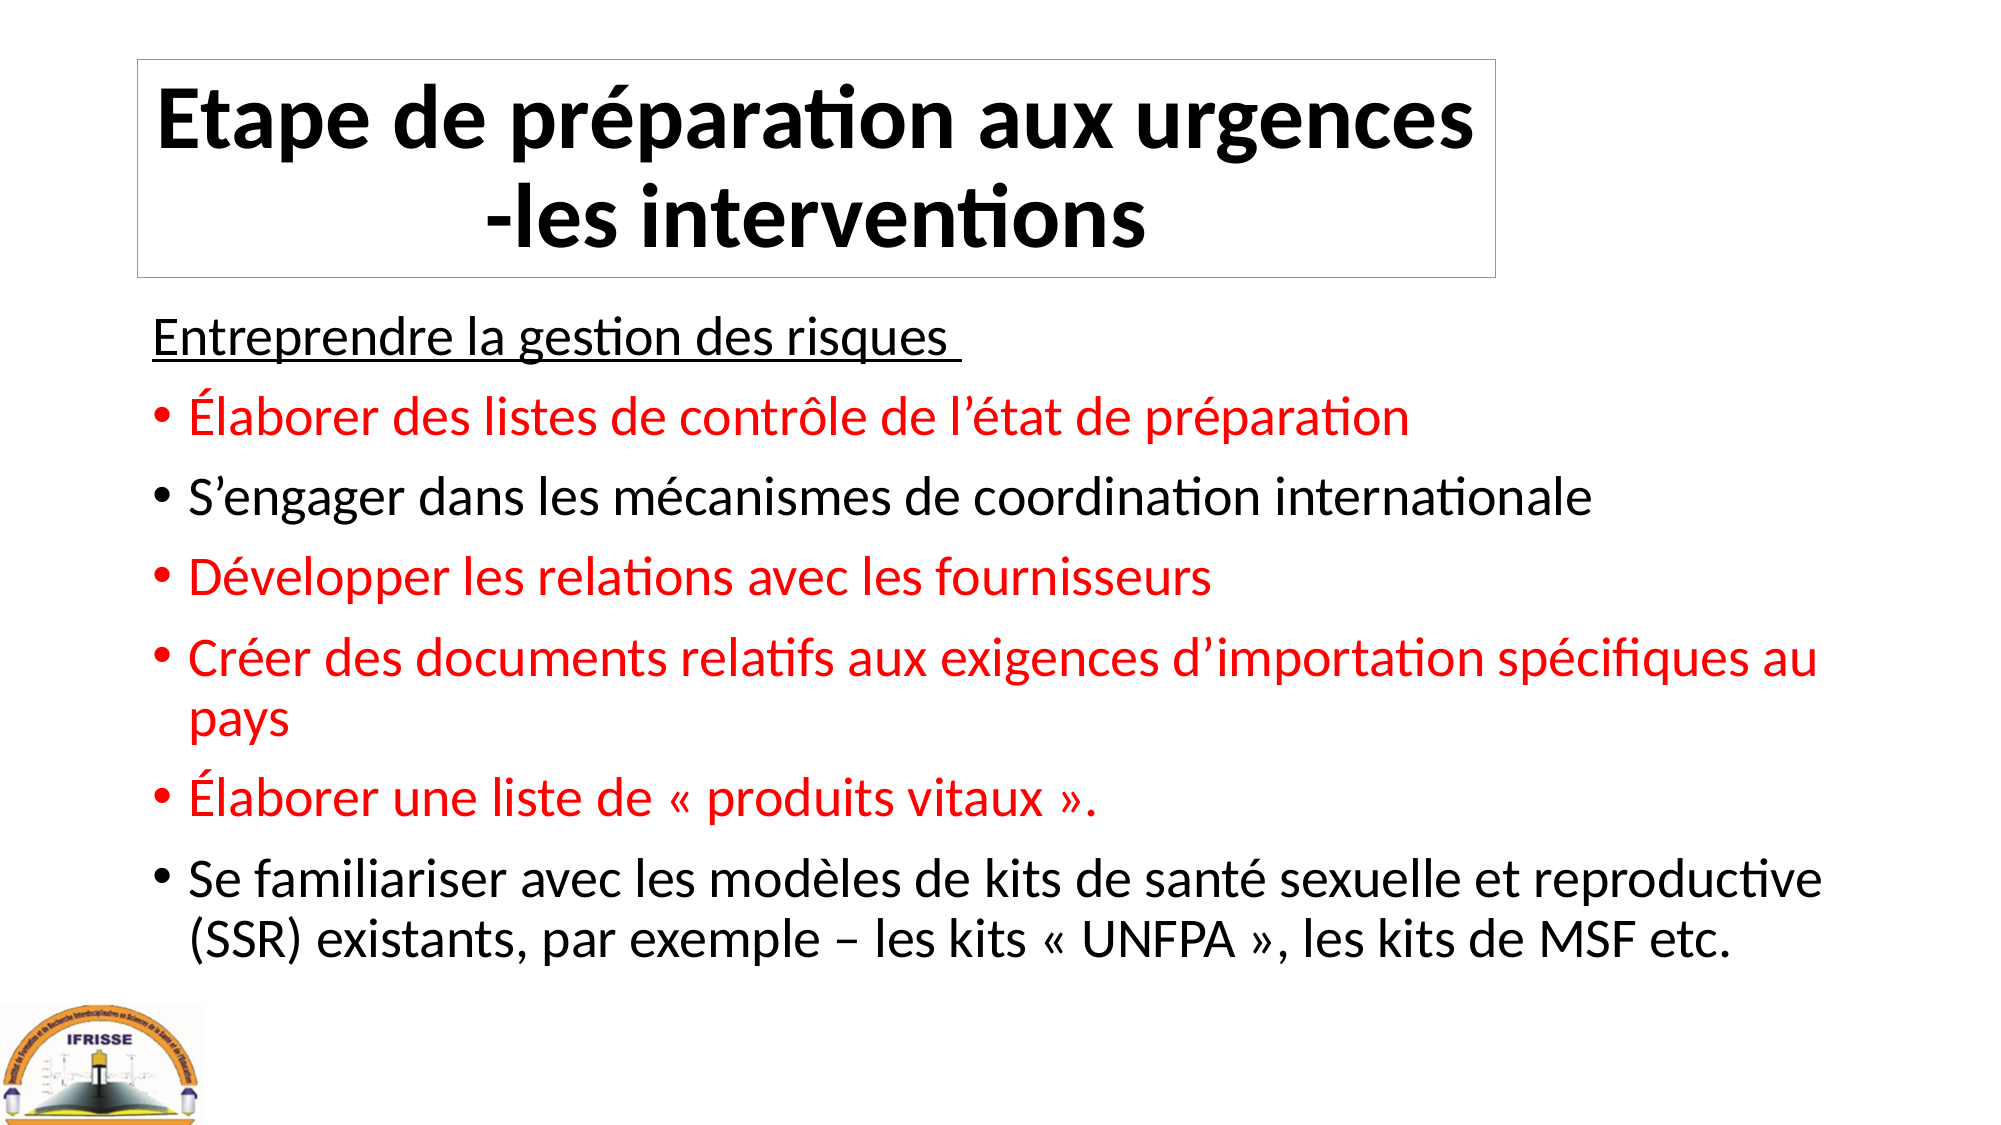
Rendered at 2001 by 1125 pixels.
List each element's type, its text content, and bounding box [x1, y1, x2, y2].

title Etape de préparation aux urgences -les interventions [137, 59, 1496, 278]
list Entreprendre la gestion des risques Élaborer des listes de contrôle de l’état de préparation S’engager dans les mécanismes de coordination internationale Développer les relations avec les fournisseurs Créer des documents relatifs aux exigences d’importation spécifiques au pays Élaborer une liste de « produits vitaux ». Se familiariser avec les modèles de kits de santé sexuelle et reproductive (SSR) existants, par exemple – les kits « UNFPA », les kits de MSF etc. [137, 299, 1863, 1014]
picture [0, 1003, 204, 1125]
